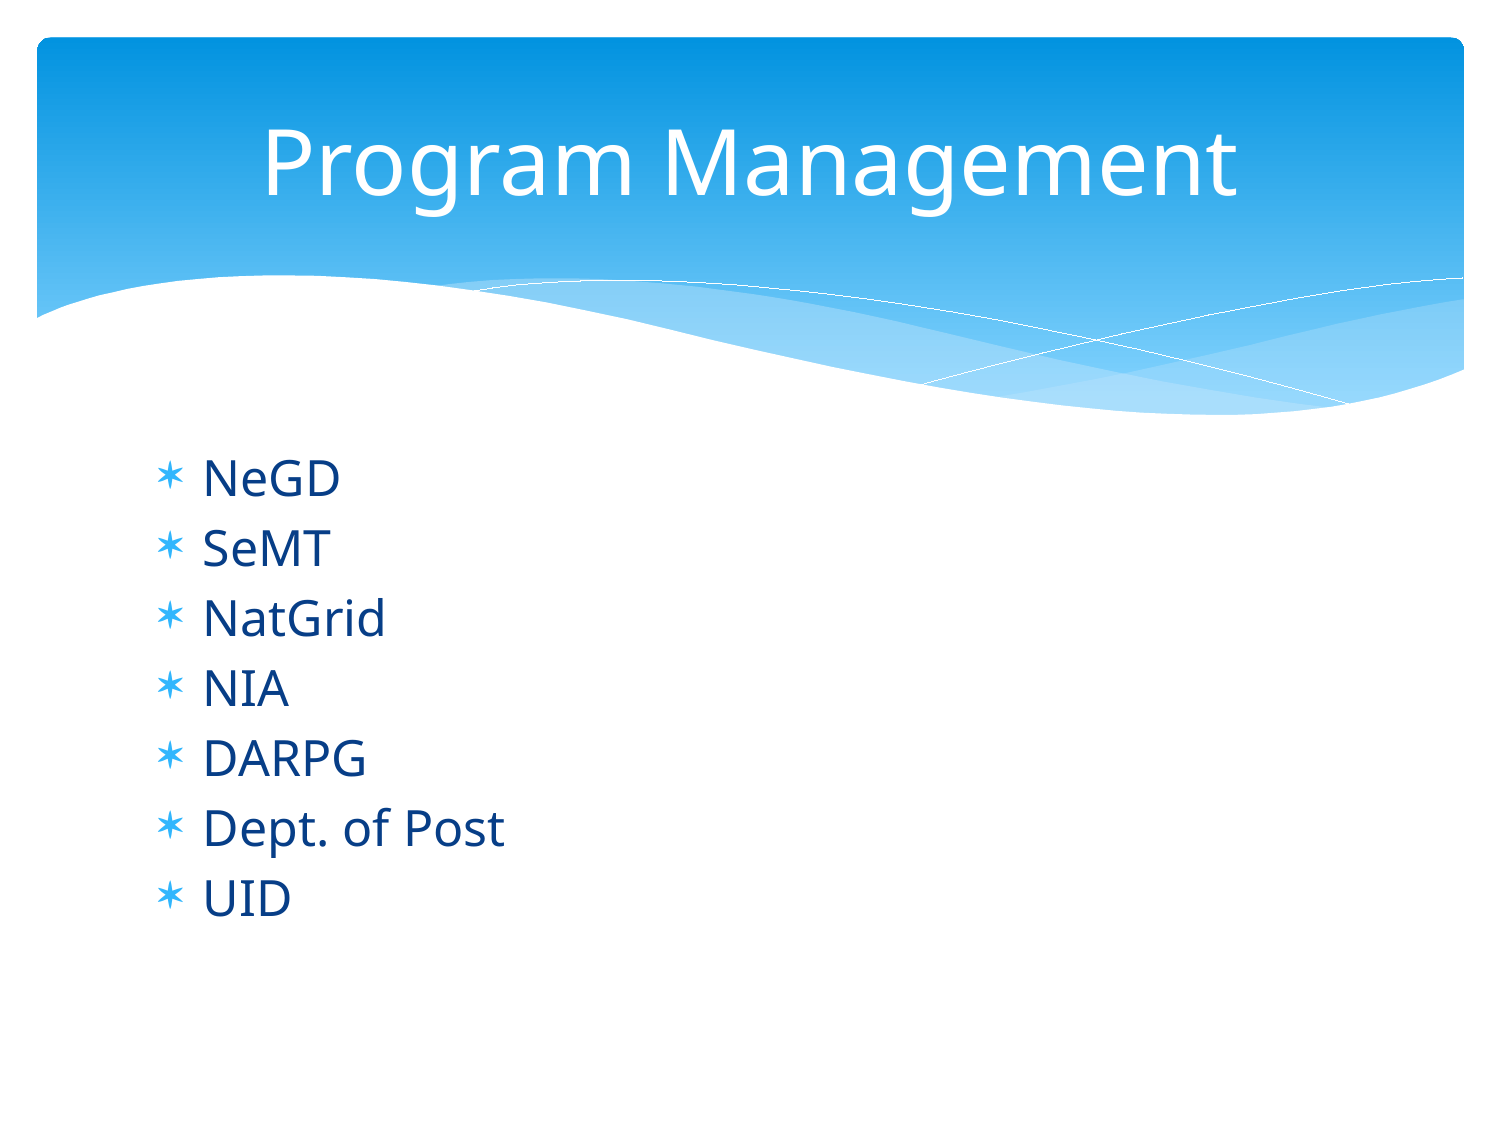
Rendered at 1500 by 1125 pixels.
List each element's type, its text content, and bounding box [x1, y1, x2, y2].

title Program Management [75, 55, 1425, 261]
list NeGD SeMT NatGrid NIA DARPG Dept. of Post UID [143, 438, 1359, 1005]
